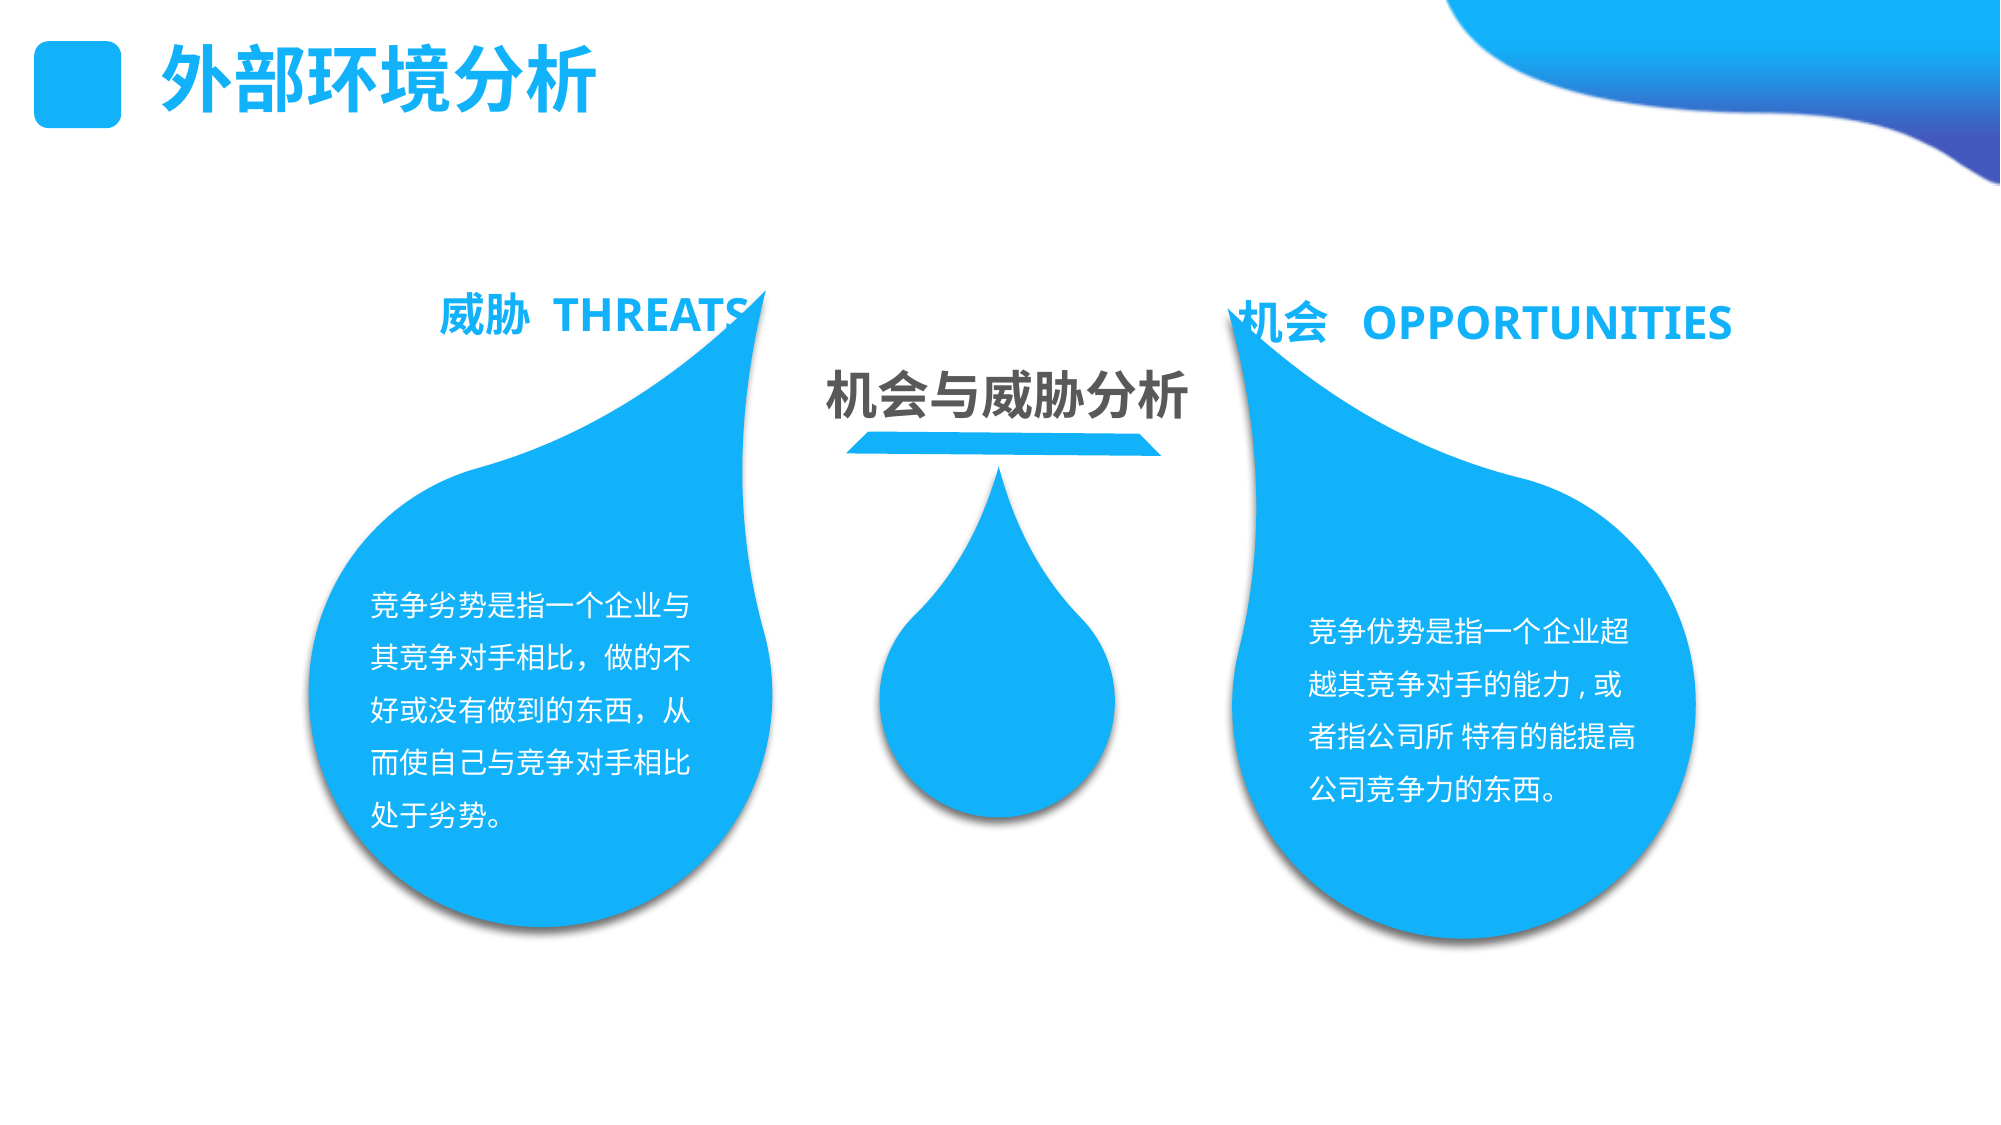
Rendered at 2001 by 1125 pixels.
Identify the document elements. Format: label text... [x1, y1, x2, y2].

text_box 外部环境分析 [149, 28, 891, 128]
picture [1445, 0, 2000, 186]
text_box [308, 278, 773, 928]
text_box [1232, 286, 1714, 939]
text_box [878, 567, 1116, 819]
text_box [800, 342, 1215, 567]
